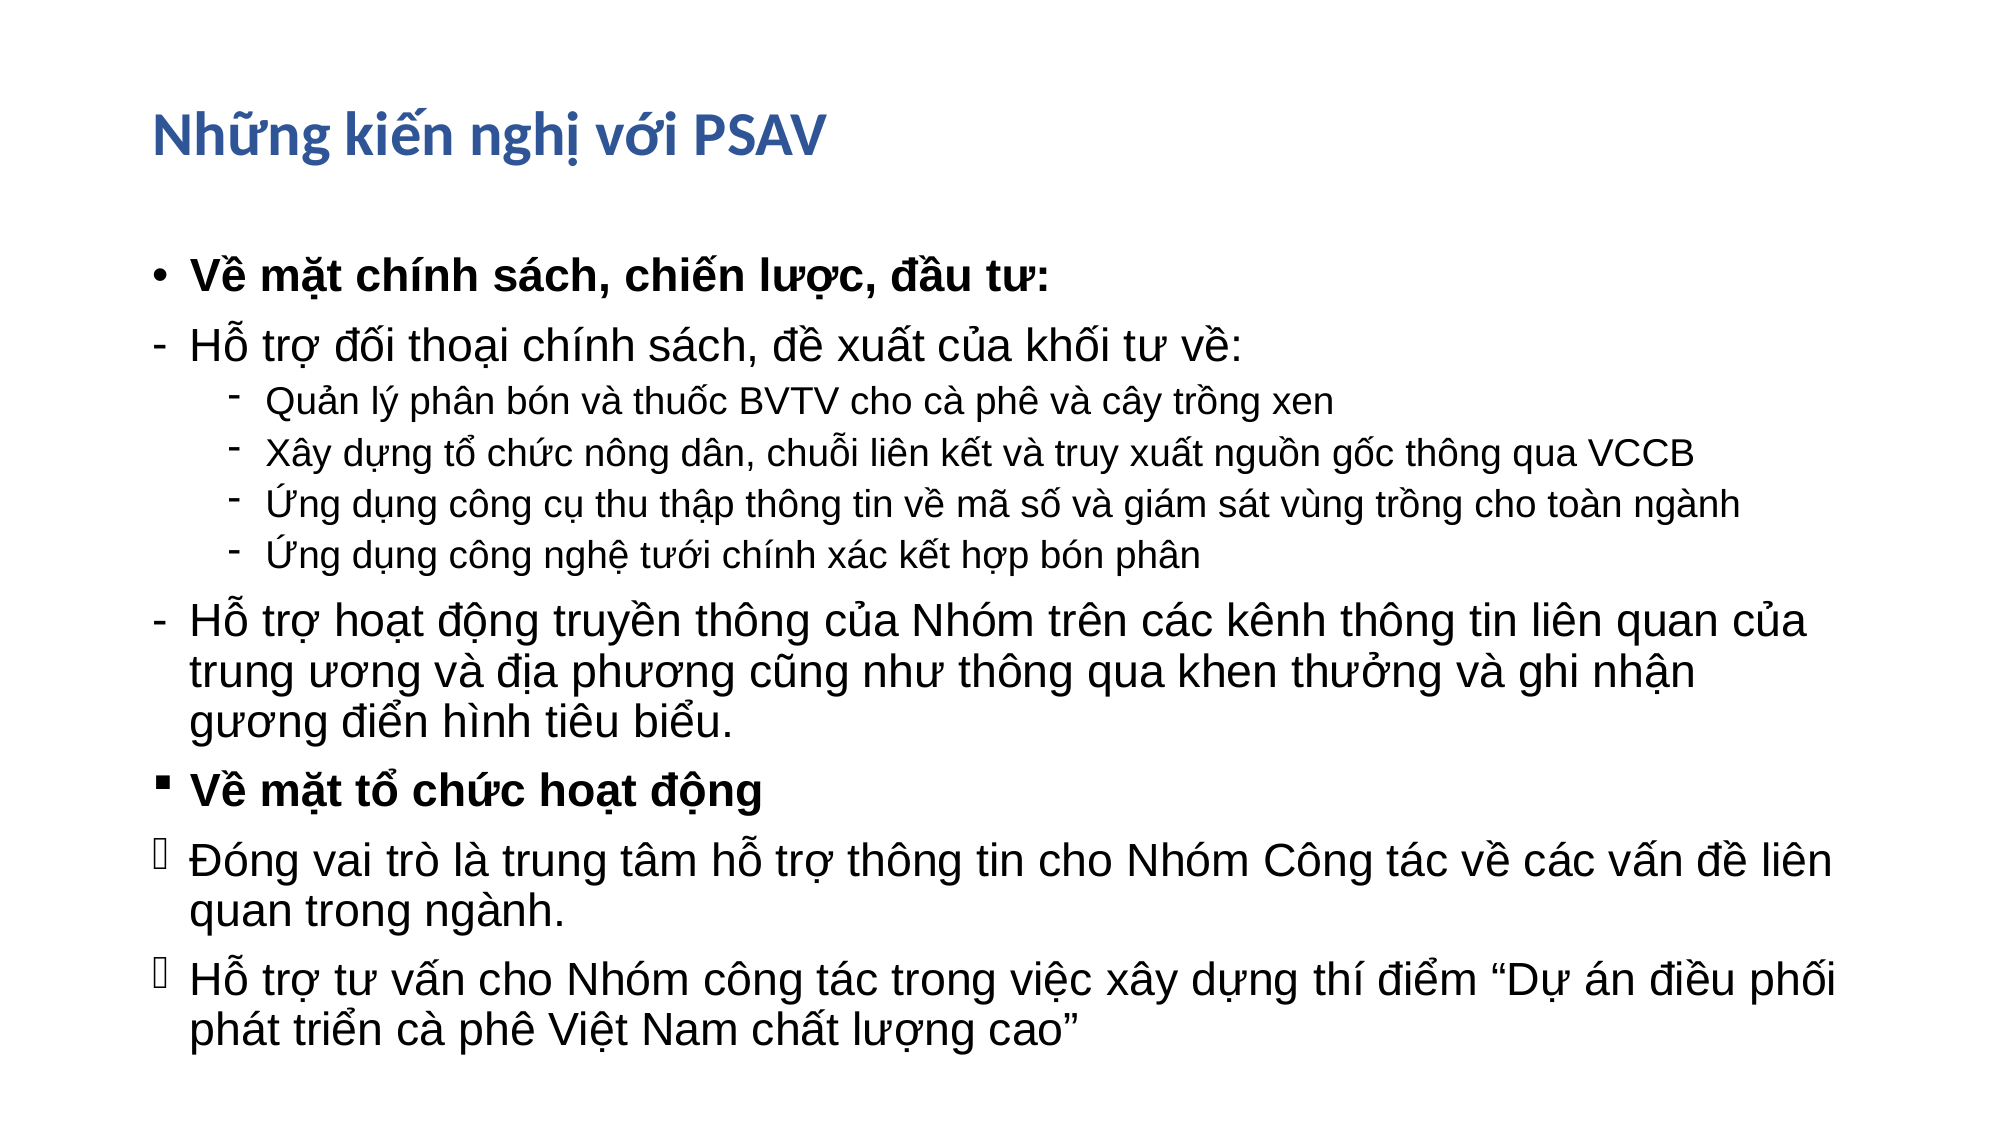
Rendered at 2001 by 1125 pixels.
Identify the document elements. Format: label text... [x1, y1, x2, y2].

list Về mặt chính sách, chiến lược, đầu tư: Hỗ trợ đối thoại chính sách, đề xuất của khối tư về: Quản lý phân bón và thuốc BVTV cho cà phê và cây trồng xen Xây dựng tổ chức nông dân, chuỗi liên kết và truy xuất nguồn gốc thông qua VCCB Ứng dụng công cụ thu thập thông tin về mã số và giám sát vùng trồng cho toàn ngành Ứng dụng công nghệ tưới chính xác kết hợp bón phân Hỗ trợ hoạt động truyền thông của Nhóm trên các kênh thông tin liên quan của trung ương và địa phương cũng như thông qua khen thưởng và ghi nhận gương điển hình tiêu biểu. Về mặt tổ chức hoạt động Đóng vai trò là trung tâm hỗ trợ thông tin cho Nhóm Công tác về các vấn đề liên quan trong ngành. Hỗ trợ tư vấn cho Nhóm công tác trong việc xây dựng thí điểm “Dự án điều phối phát triển cà phê Việt Nam chất lượng cao” [137, 244, 1863, 1069]
title Những kiến nghị với PSAV [137, 26, 1863, 244]
